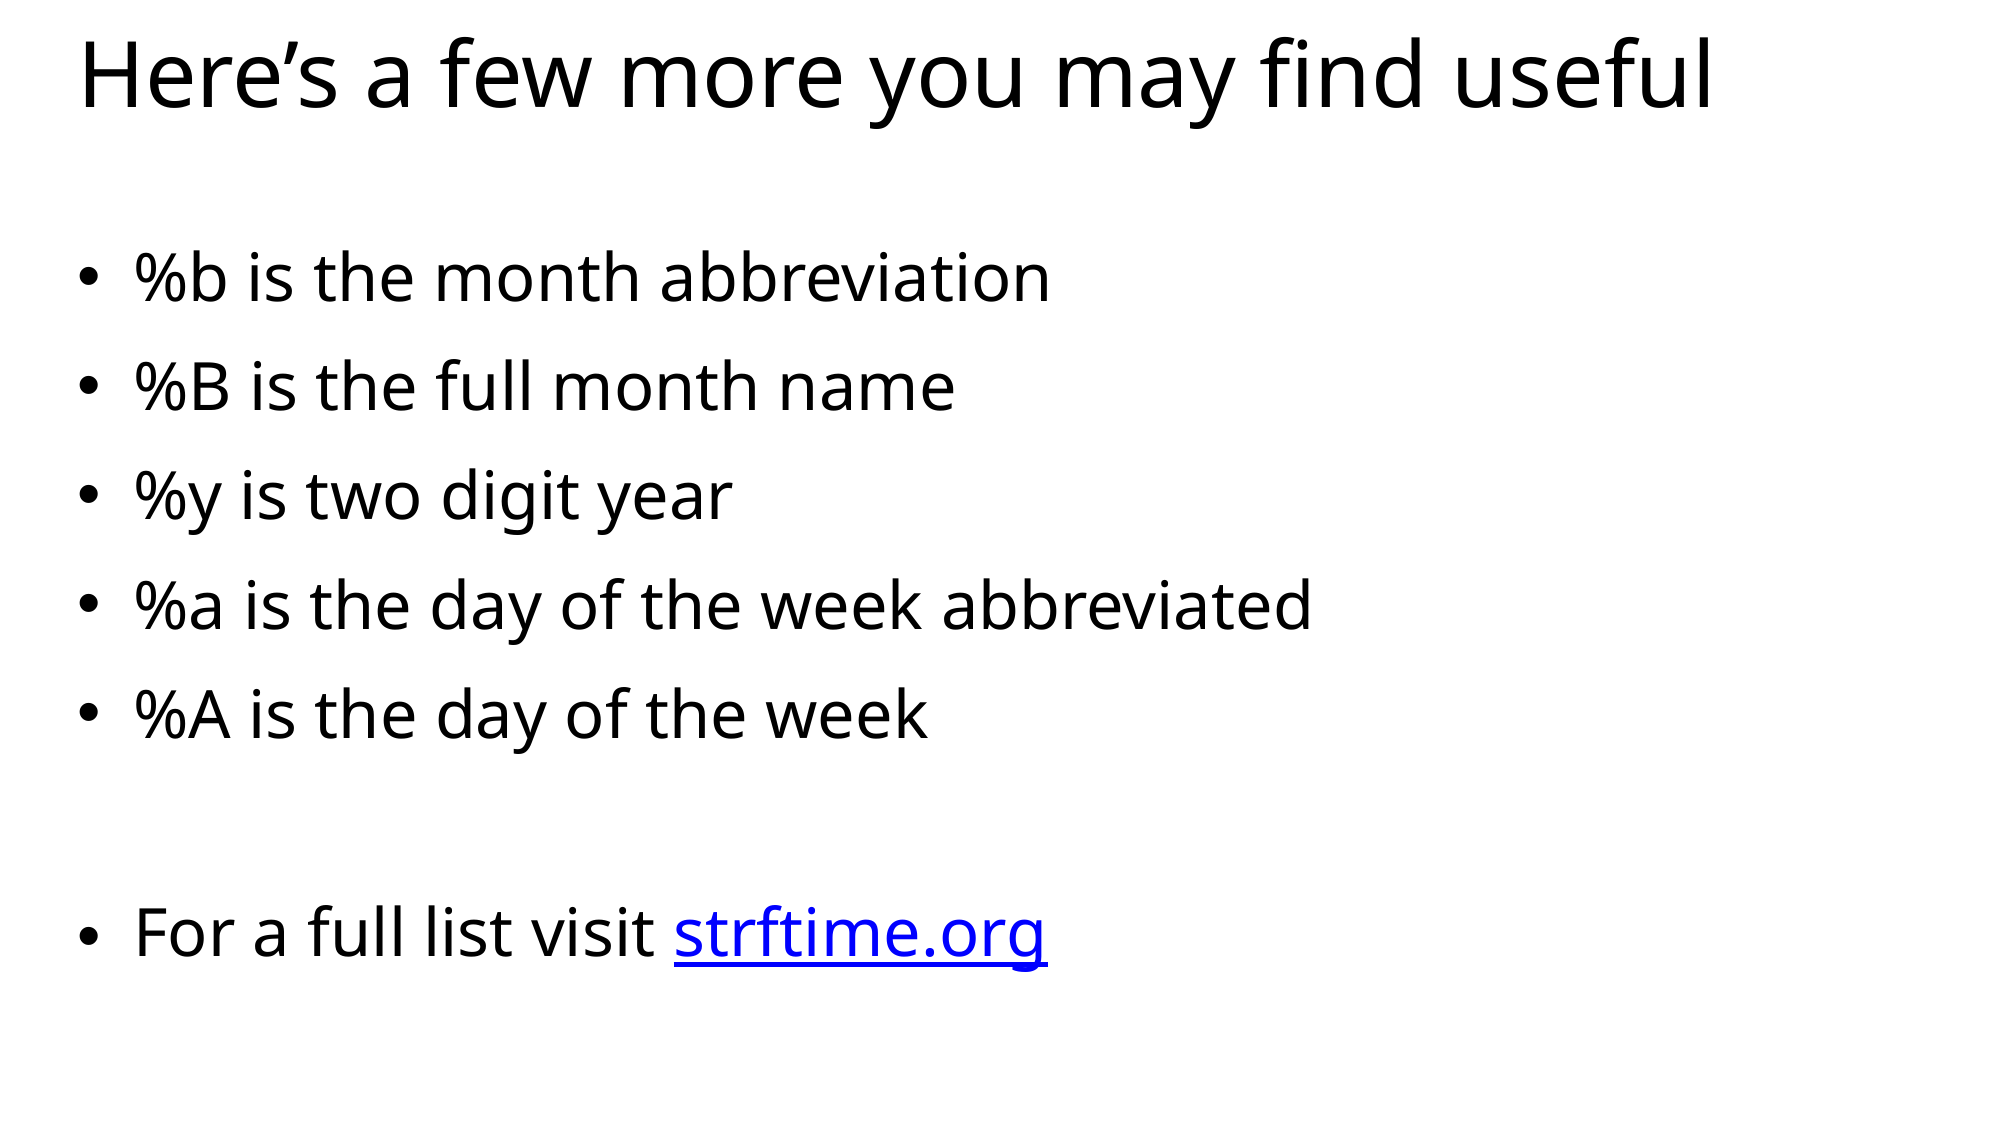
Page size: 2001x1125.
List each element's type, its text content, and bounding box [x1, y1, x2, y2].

title Here’s a few more you may find useful [62, 29, 1953, 205]
list %b is the month abbreviation %B is the full month name %y is two digit year %a is the day of the week abbreviated %A is the day of the week For a full list visit strftime.org [62, 227, 1953, 1096]
